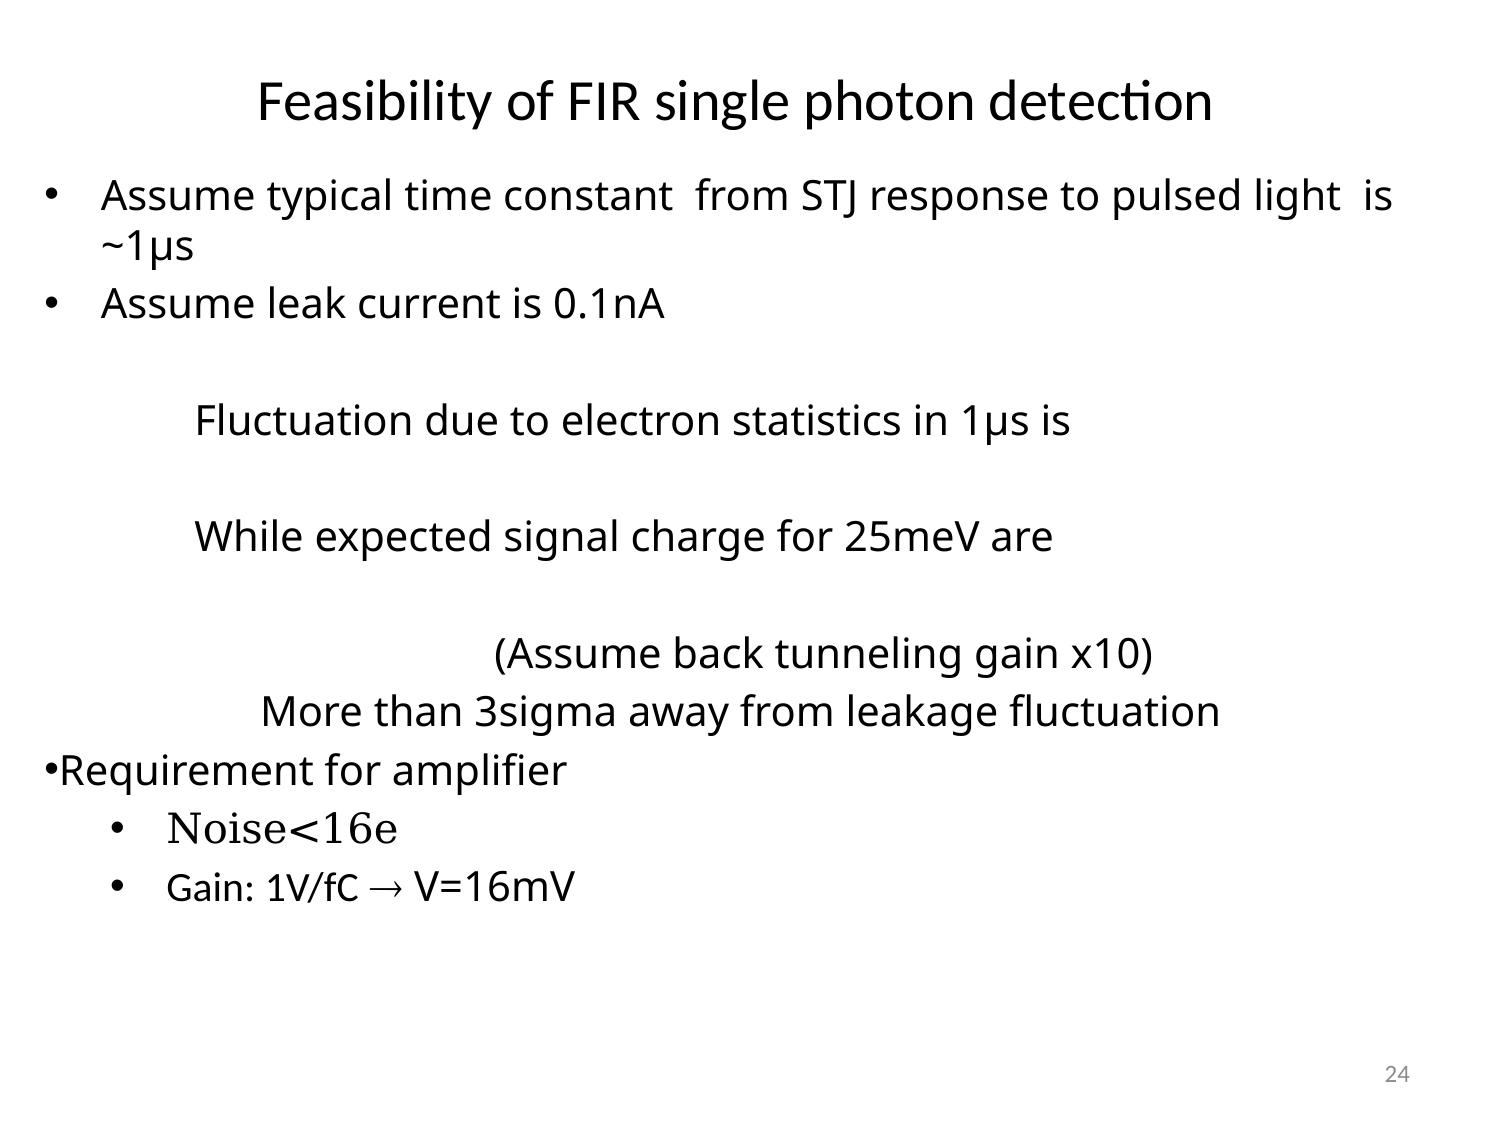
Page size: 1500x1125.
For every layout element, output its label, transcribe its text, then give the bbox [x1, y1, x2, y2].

slide_number 24 [1074, 1042, 1425, 1103]
title Feasibility of FIR single photon detection [61, 45, 1412, 149]
